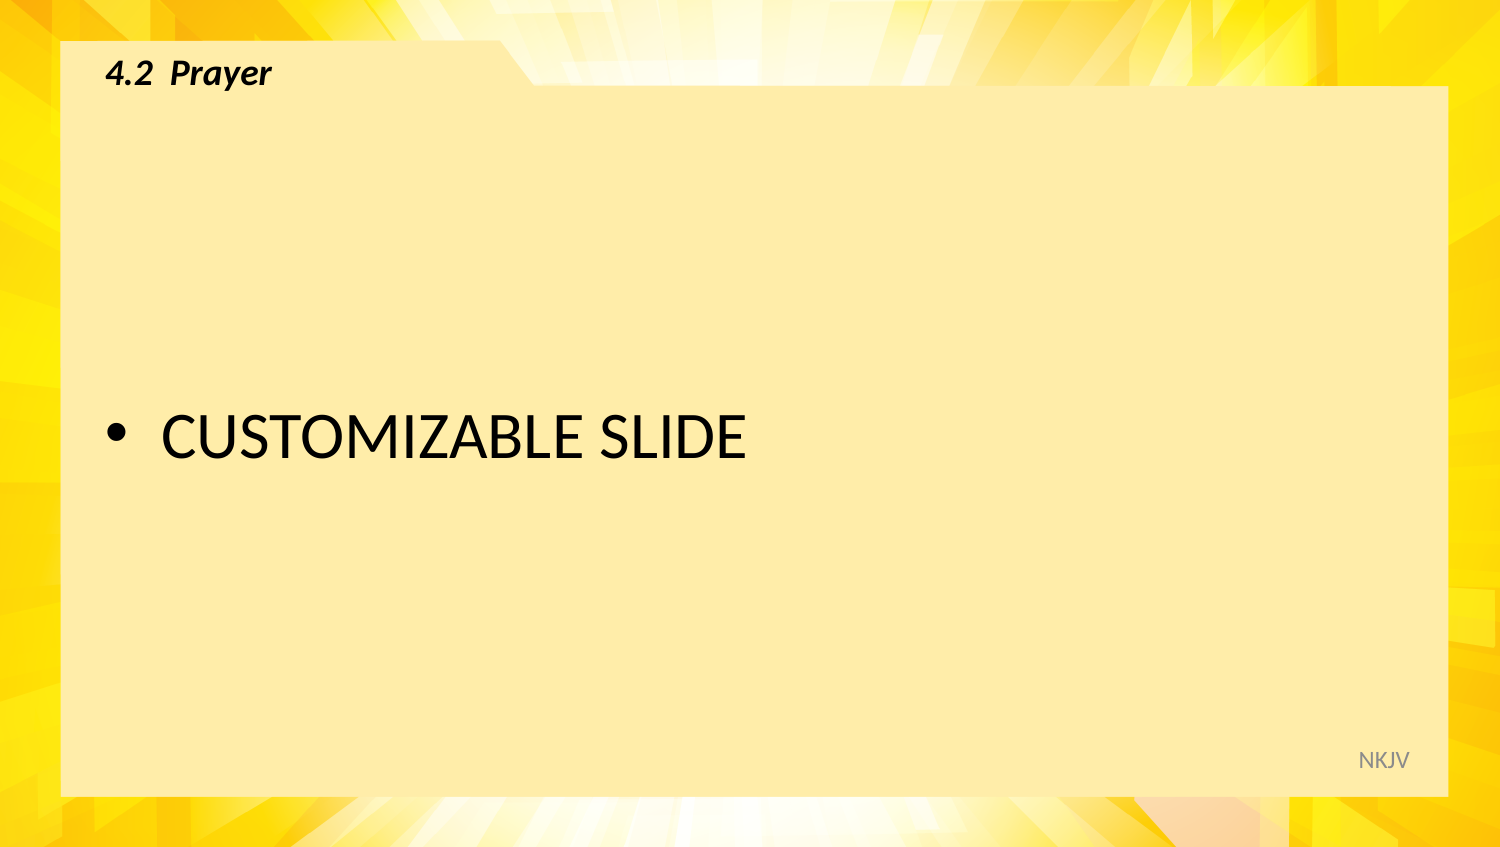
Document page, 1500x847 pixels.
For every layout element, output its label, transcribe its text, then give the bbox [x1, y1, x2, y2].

picture [0, 0, 1500, 847]
title 4.2 Prayer [89, 33, 1420, 108]
footer NKJV [950, 736, 1425, 782]
list CUSTOMIZABLE SLIDE [89, 141, 1403, 722]
